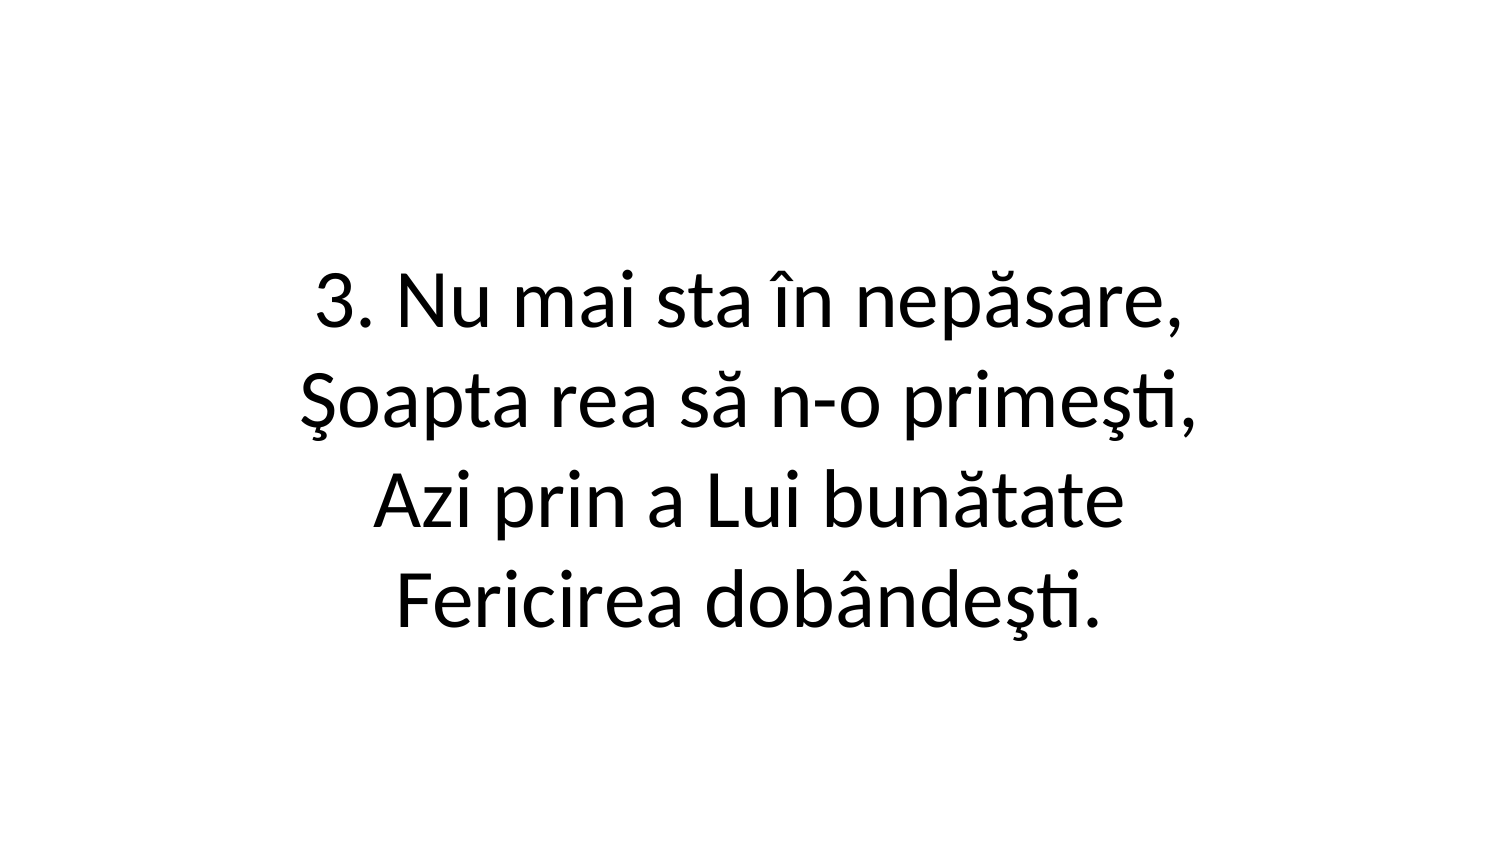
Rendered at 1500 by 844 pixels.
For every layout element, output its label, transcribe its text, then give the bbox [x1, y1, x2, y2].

text_box 3. Nu mai sta în nepăsare, Şoapta rea să n-o primeşti, Azi prin a Lui bunătate Fericirea dobândeşti. [284, 192, 1216, 652]
